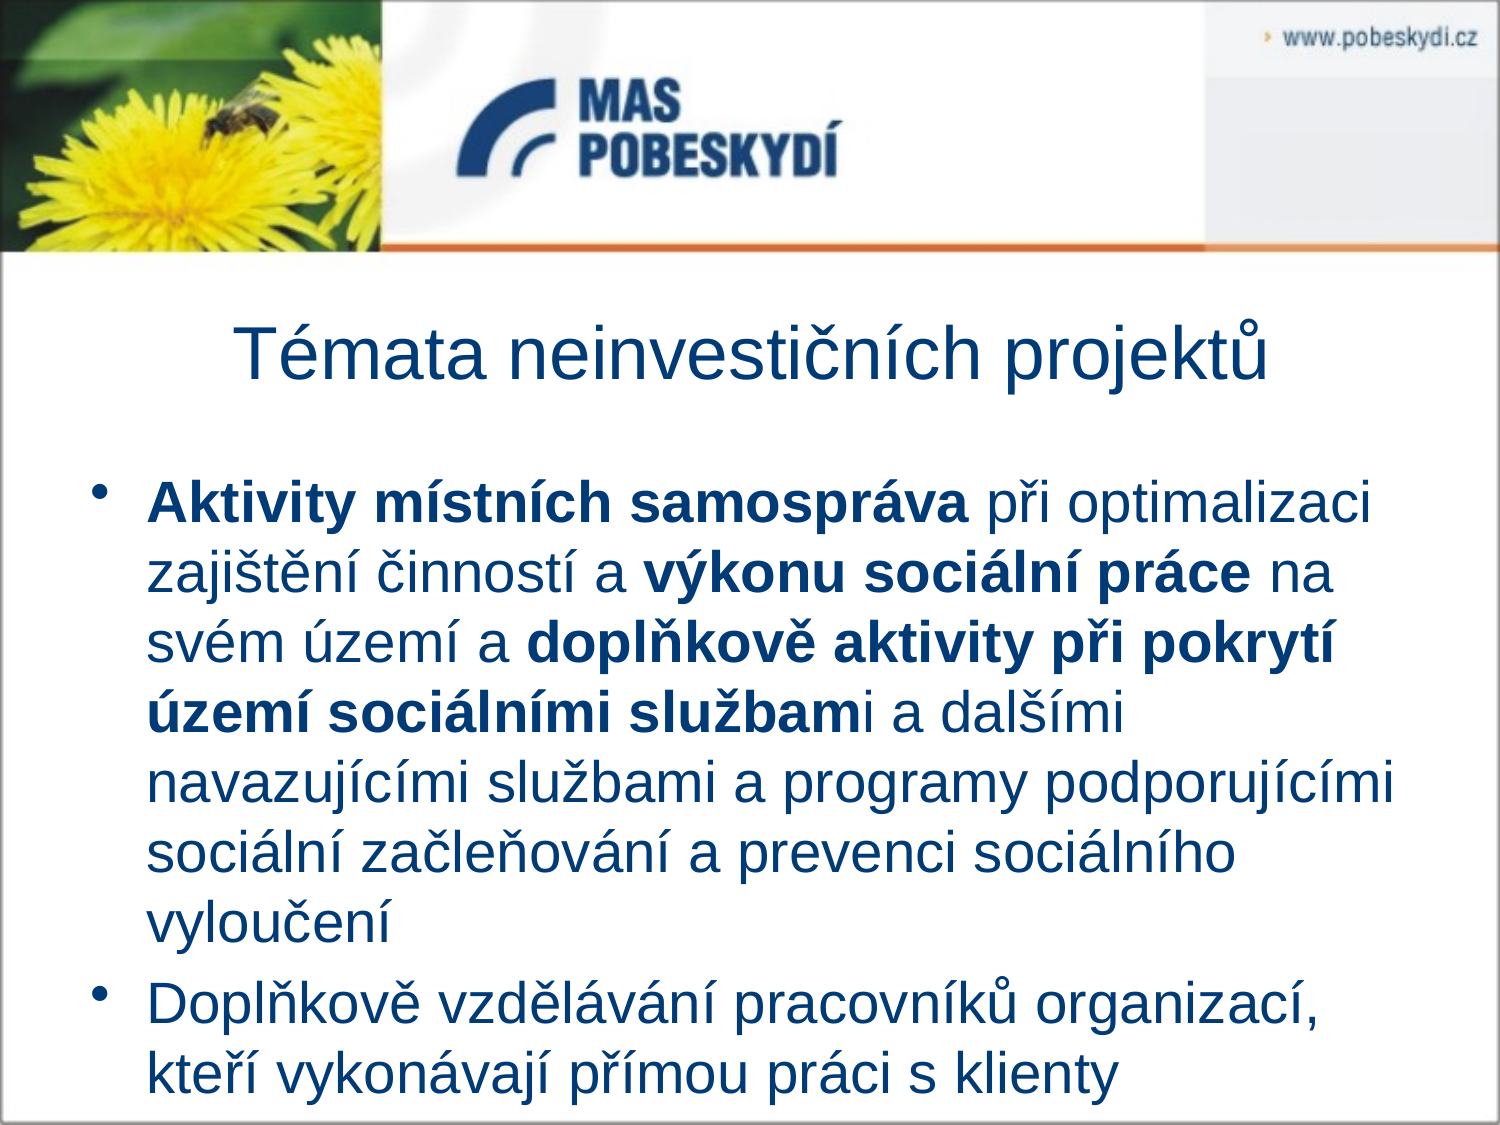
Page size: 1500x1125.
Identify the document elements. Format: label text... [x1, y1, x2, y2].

list Aktivity místních samospráva při optimalizaci zajištění činností a výkonu sociální práce na svém území a doplňkově aktivity při pokrytí území sociálními službami a dalšími navazujícími službami a programy podporujícími sociální začleňování a prevenci sociálního vyloučení Doplňkově vzdělávání pracovníků organizací, kteří vykonávají přímou práci s klienty [74, 455, 1426, 1071]
picture [0, 0, 1500, 1125]
title Témata neinvestičních projektů [76, 255, 1428, 444]
